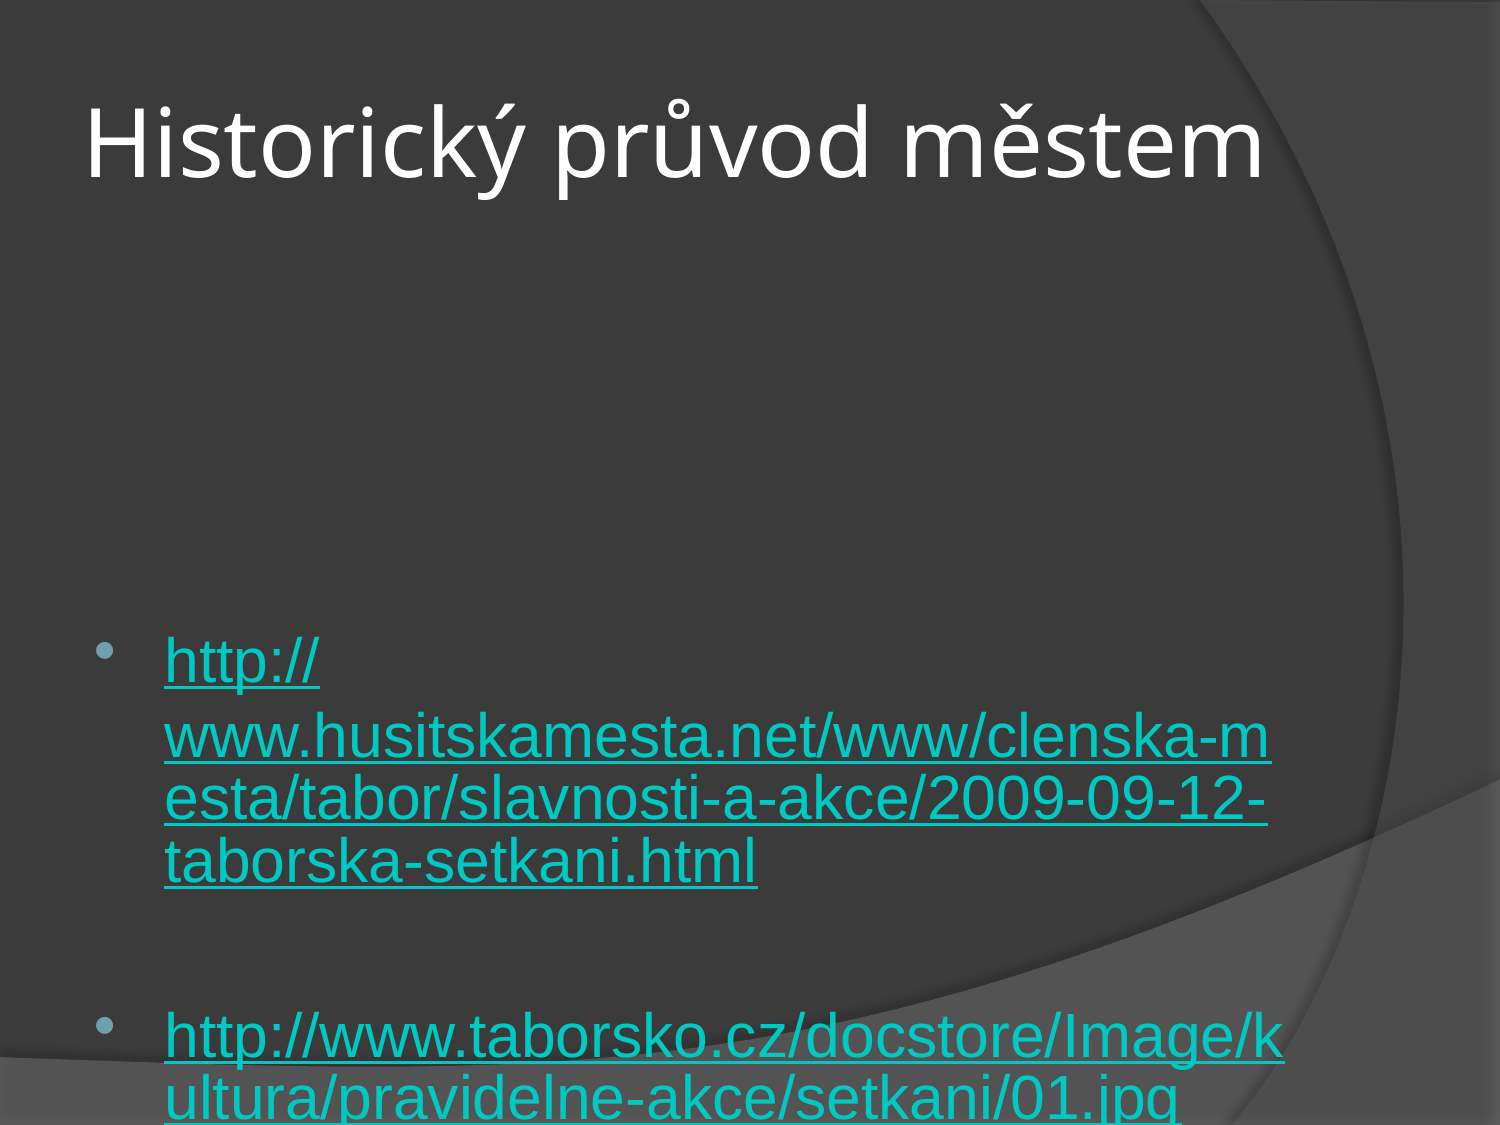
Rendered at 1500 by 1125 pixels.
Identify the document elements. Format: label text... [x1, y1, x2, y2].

list http://www.husitskamesta.net/www/clenska-mesta/tabor/slavnosti-a-akce/2009-09-12-taborska-setkani.html http://www.taborsko.cz/docstore/Image/kultura/pravidelne-akce/setkani/01.jpg [75, 262, 1300, 1005]
title Historický průvod městem [75, 45, 1300, 233]
